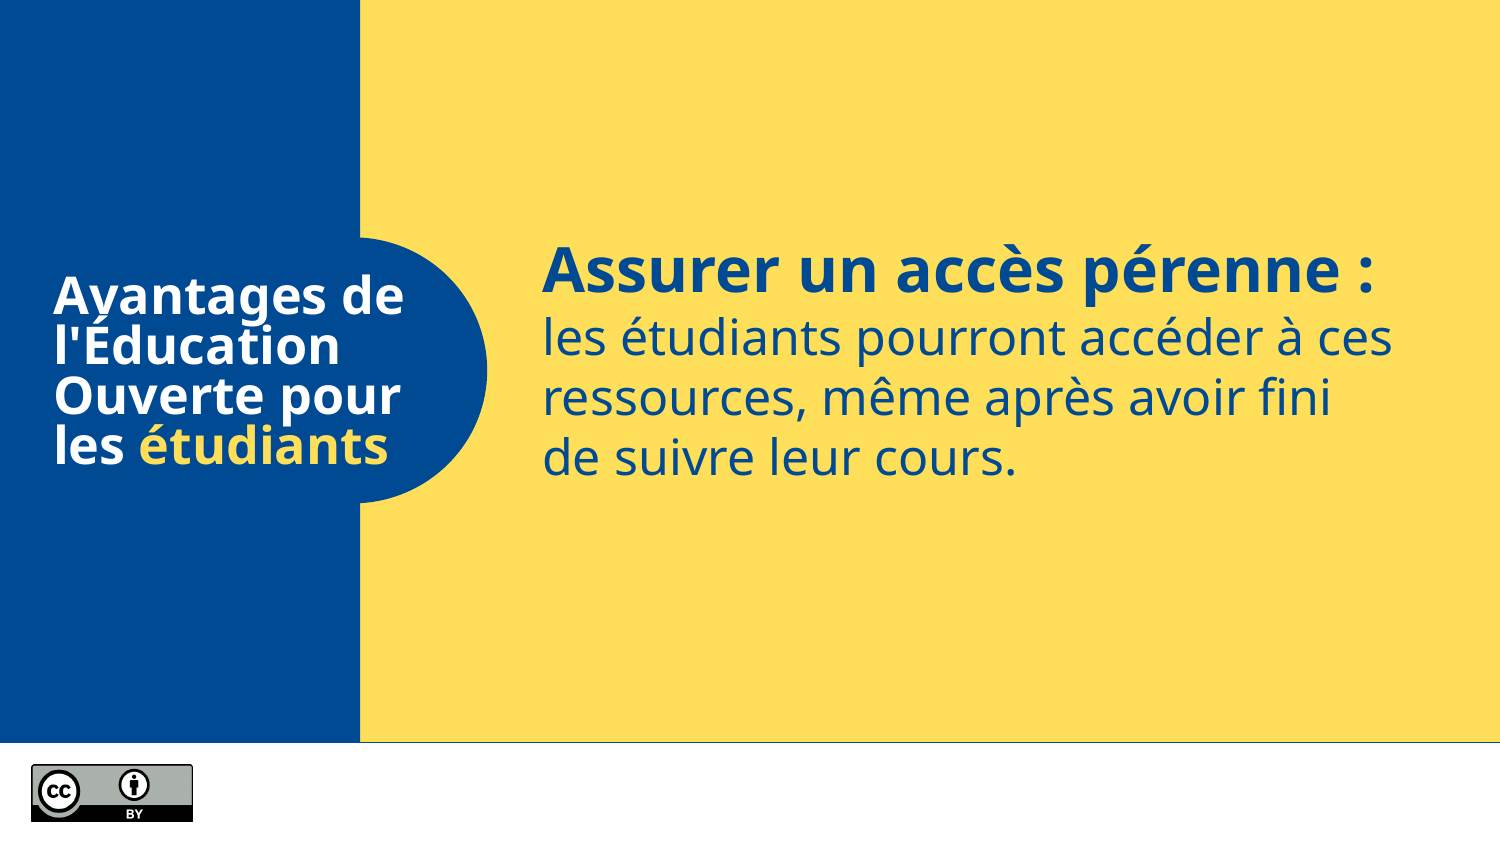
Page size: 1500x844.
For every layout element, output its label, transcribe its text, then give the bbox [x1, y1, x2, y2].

text_box [293, 490, 412, 504]
text_box [0, 0, 361, 742]
picture [31, 764, 193, 822]
text_box Assurer un accès pérenne : les étudiants pourront accéder à ces ressources, même après avoir fini de suivre leur cours. [527, 215, 1420, 645]
text_box [0, 750, 1500, 844]
text_box Avantages de l'Éducation Ouverte pour les étudiants [38, 259, 421, 490]
text_box [278, 237, 488, 485]
